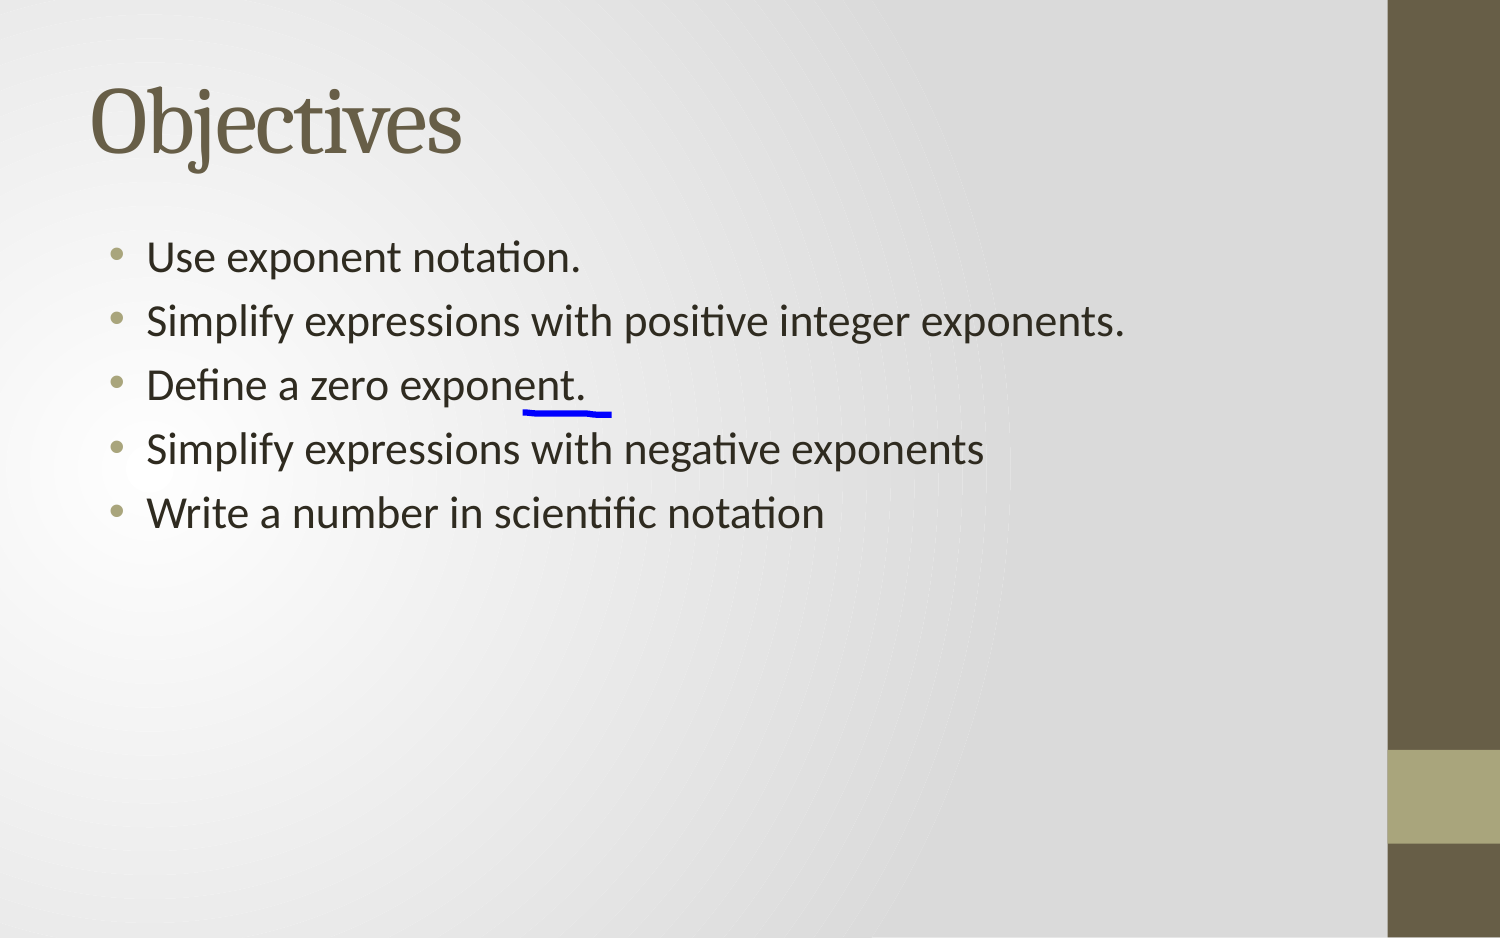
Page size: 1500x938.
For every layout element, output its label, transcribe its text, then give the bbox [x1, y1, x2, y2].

text_box [522, 411, 612, 416]
title Objectives [75, 37, 1325, 194]
list Use exponent notation. Simplify expressions with positive integer exponents. Define a zero exponent. Simplify expressions with negative exponents Write a number in scientific notation [75, 218, 1325, 875]
